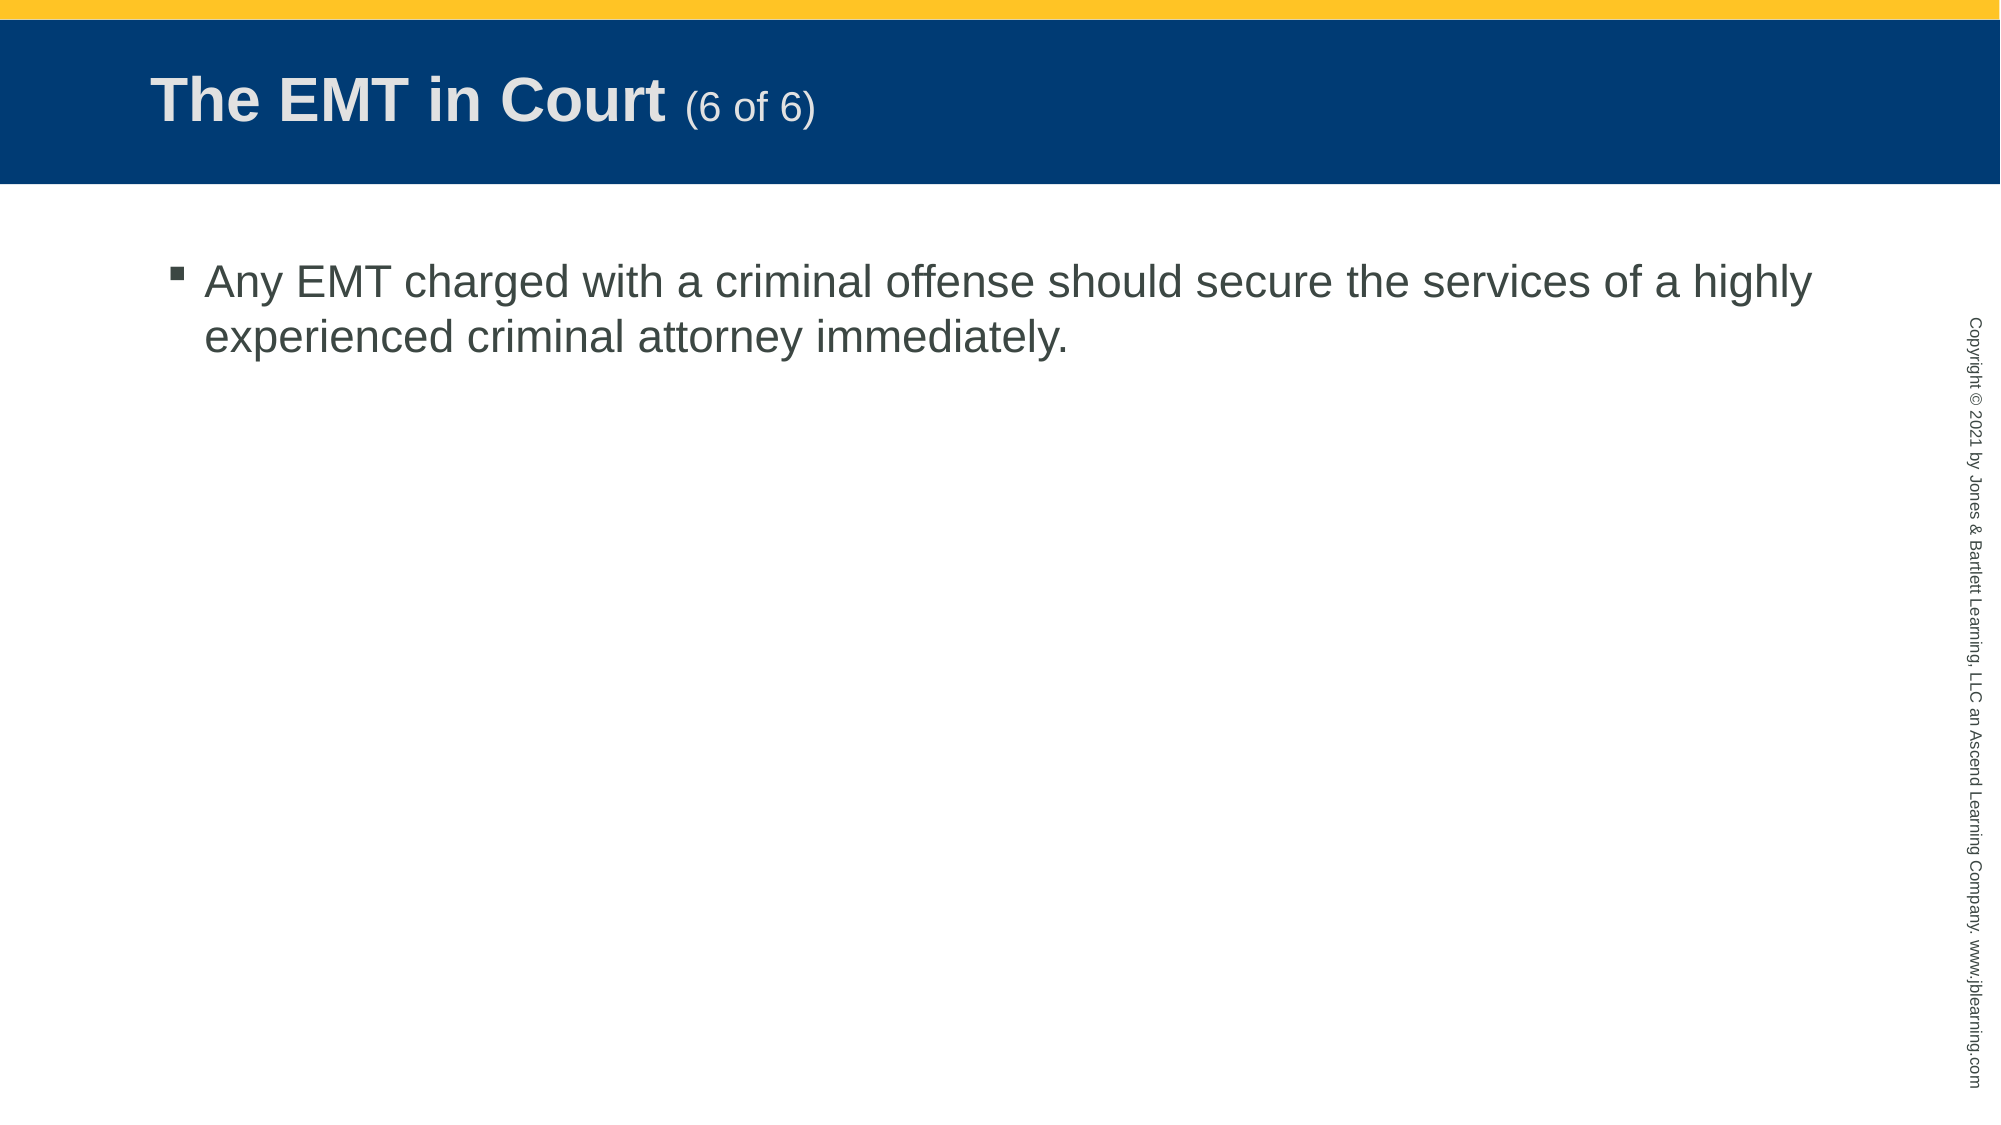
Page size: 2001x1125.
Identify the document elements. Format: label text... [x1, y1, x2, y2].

title The EMT in Court (6 of 6) [0, 19, 2000, 185]
list Any EMT charged with a criminal offense should secure the services of a highly experienced criminal attorney immediately. [151, 244, 1840, 1016]
